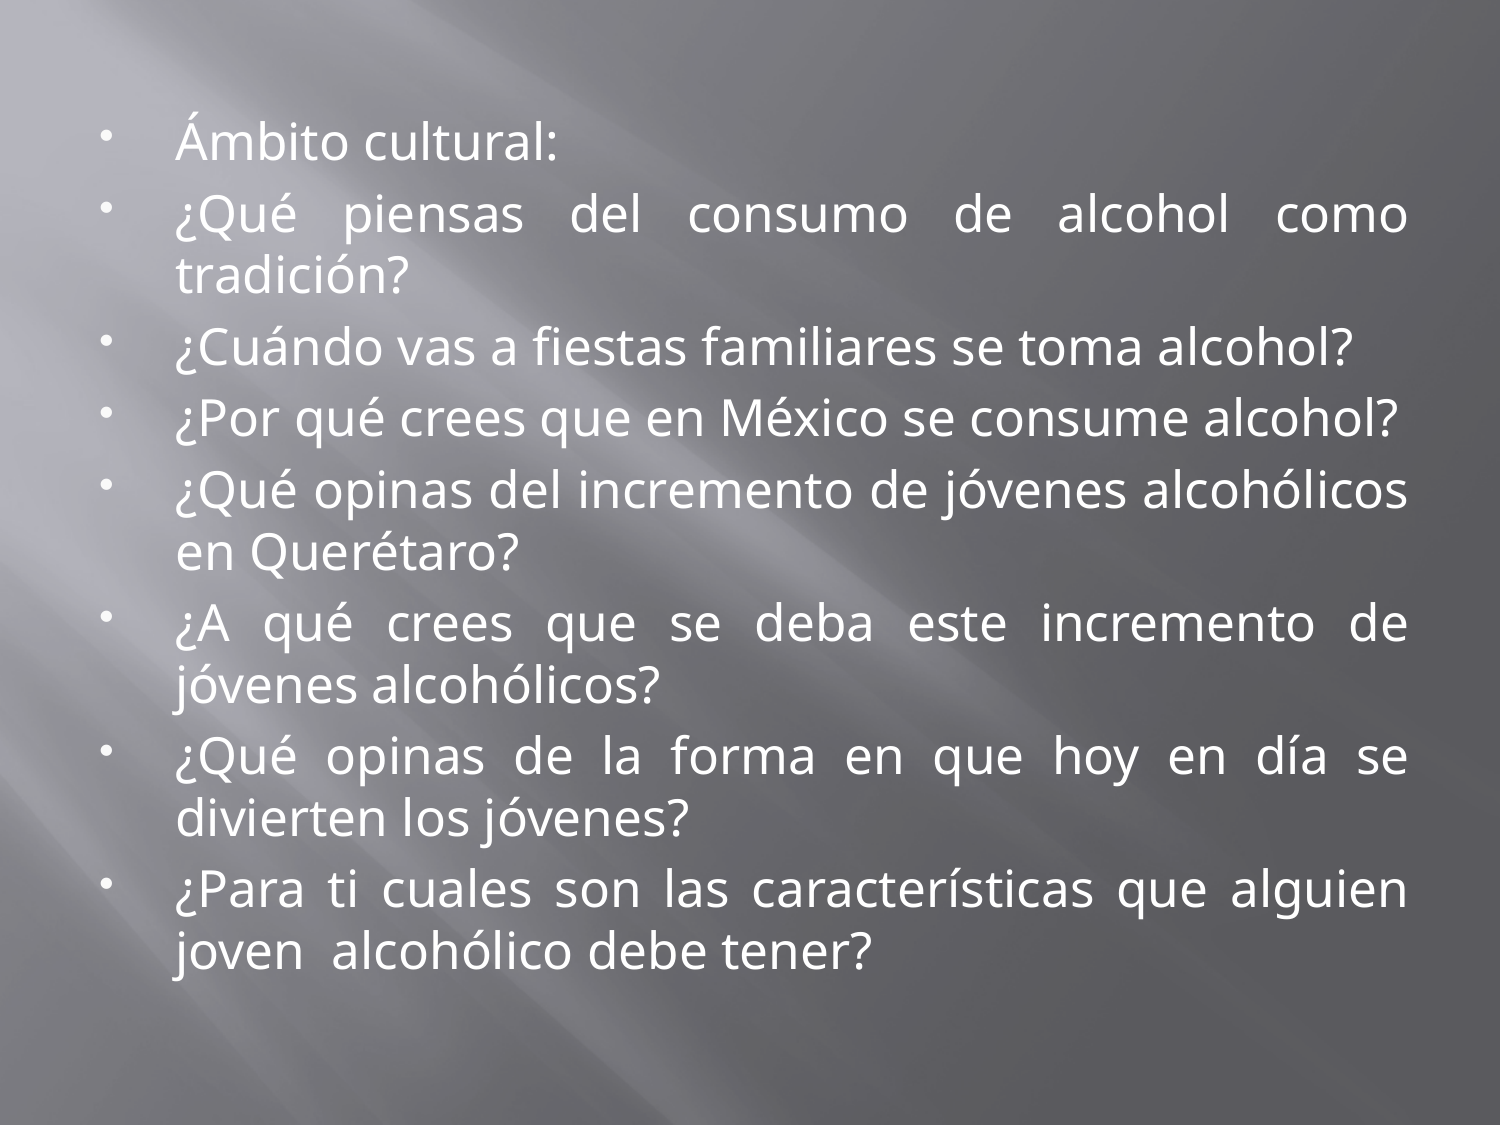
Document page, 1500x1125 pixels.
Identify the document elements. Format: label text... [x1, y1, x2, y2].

list Ámbito cultural: ¿Qué piensas del consumo de alcohol como tradición? ¿Cuándo vas a fiestas familiares se toma alcohol? ¿Por qué crees que en México se consume alcohol? ¿Qué opinas del incremento de jóvenes alcohólicos en Querétaro? ¿A qué crees que se deba este incremento de jóvenes alcohólicos? ¿Qué opinas de la forma en que hoy en día se divierten los jóvenes? ¿Para ti cuales son las características que alguien joven alcohólico debe tener? [75, 101, 1425, 1005]
